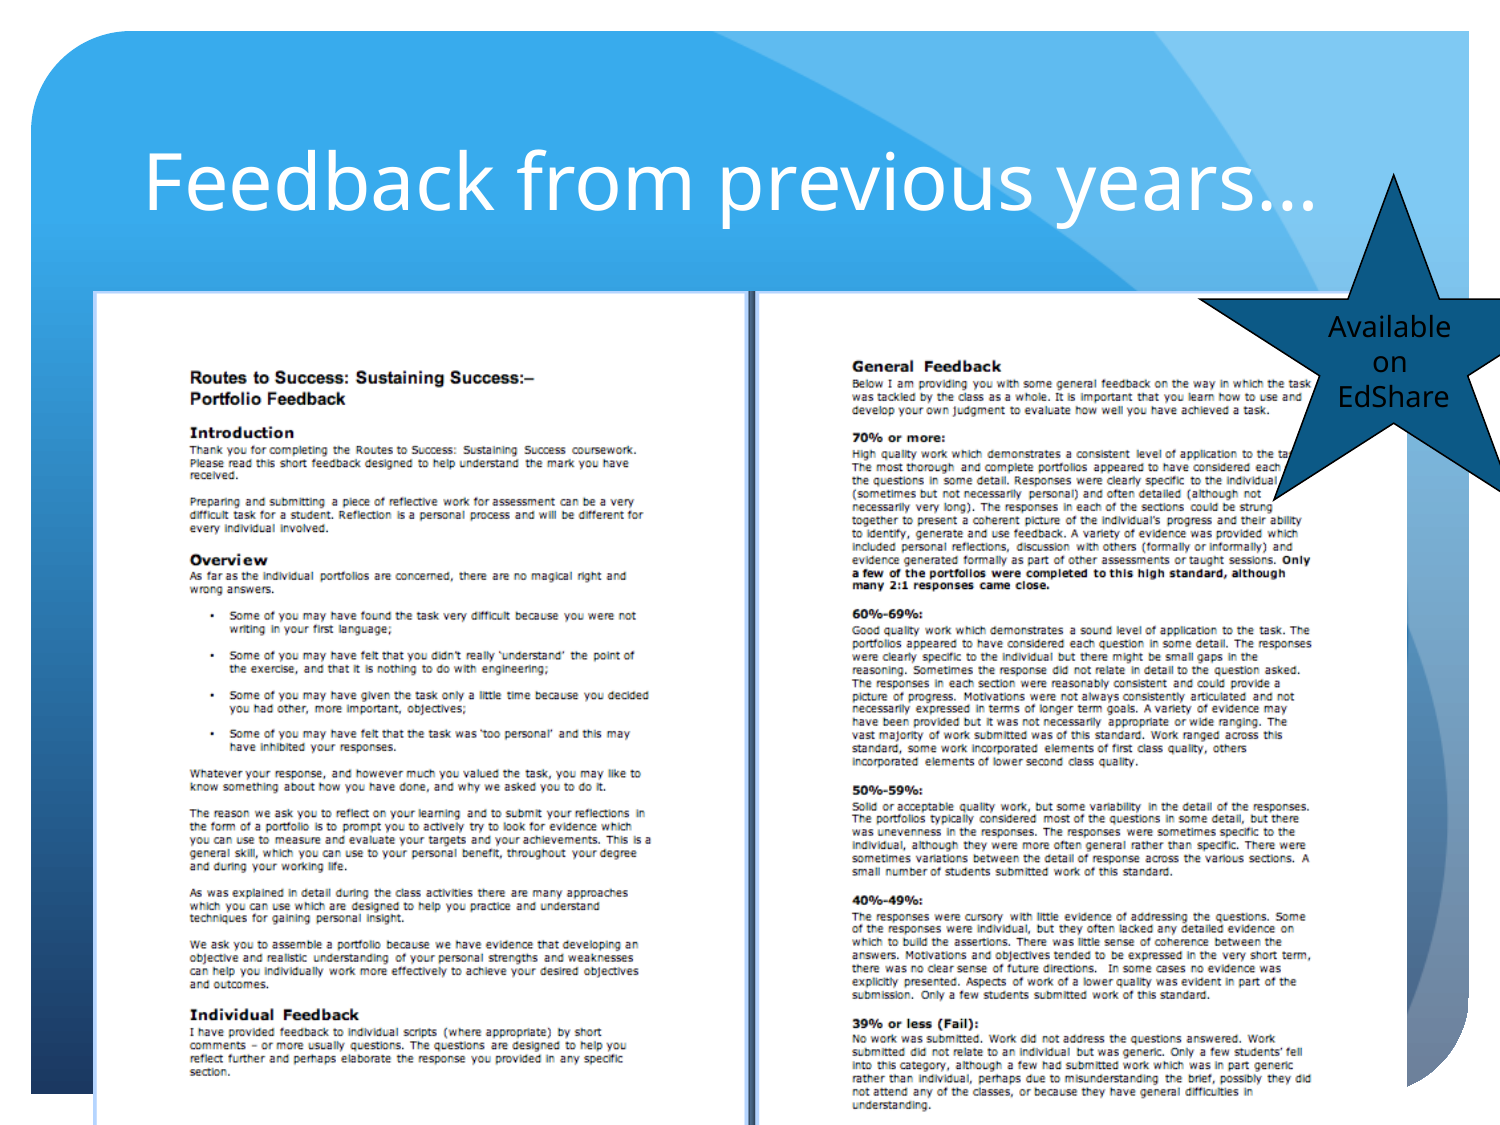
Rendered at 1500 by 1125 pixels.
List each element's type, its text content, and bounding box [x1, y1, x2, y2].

picture [24, 30, 1473, 1094]
picture [1407, 433, 1473, 1094]
title Feedback from previous years… [127, 62, 1372, 234]
text_box Available on EdShare [1351, 174, 1500, 492]
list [93, 290, 1407, 1125]
picture [1469, 374, 1473, 387]
